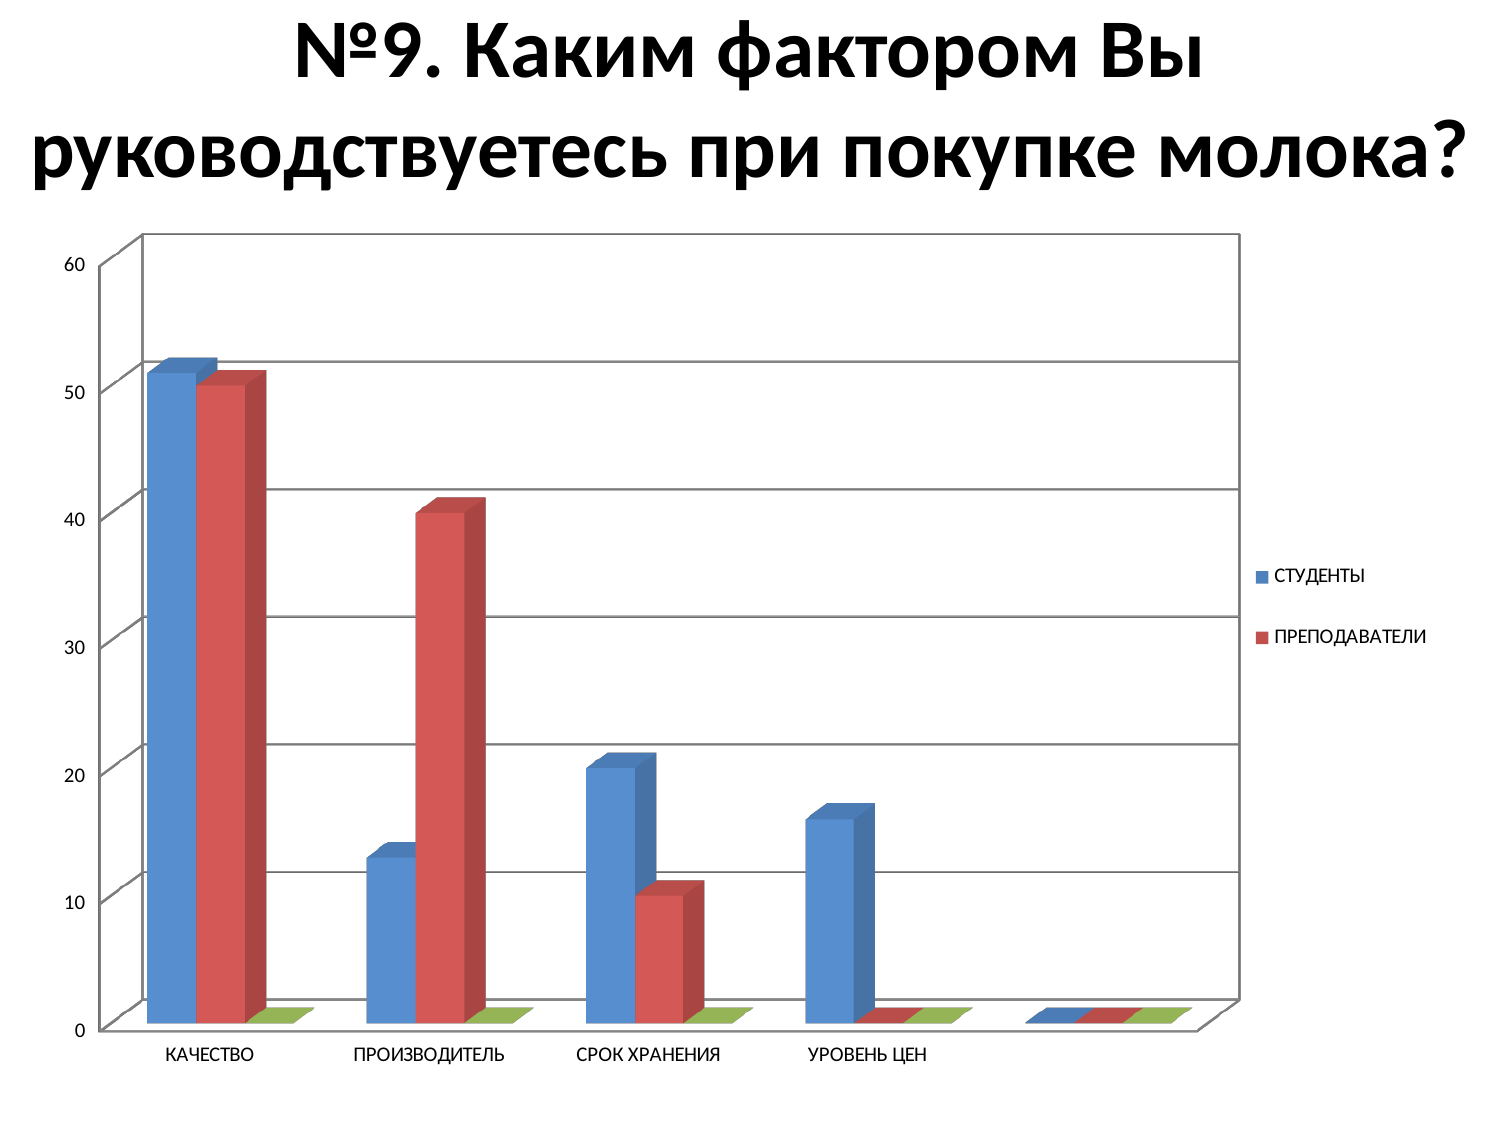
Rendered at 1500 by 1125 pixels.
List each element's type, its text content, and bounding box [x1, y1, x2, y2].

chart [34, 210, 1466, 1091]
title №9. Каким фактором Вы руководствуетесь при покупке молока? [0, 0, 1500, 188]
